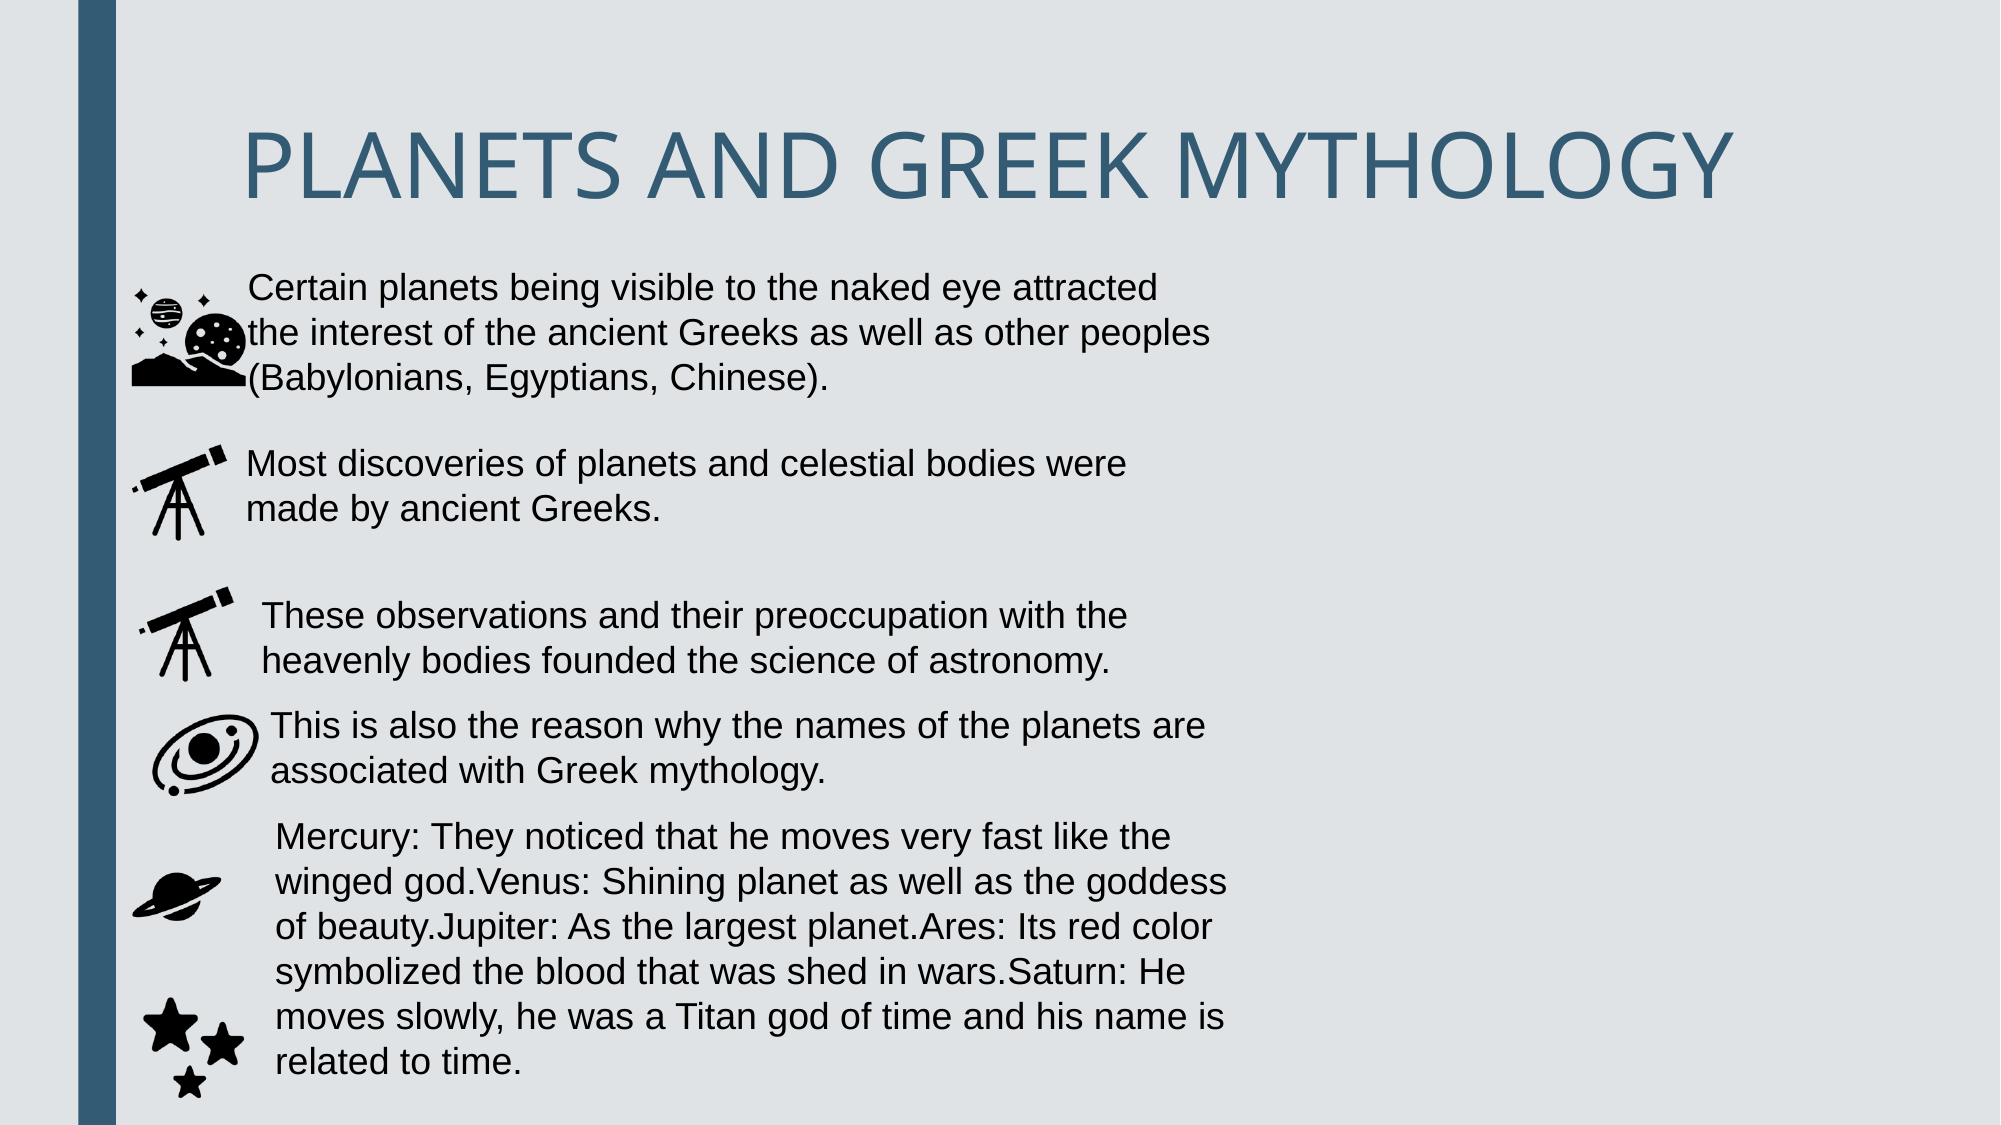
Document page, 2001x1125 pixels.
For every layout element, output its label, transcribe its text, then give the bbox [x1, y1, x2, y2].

text_box Certain planets being visible to the naked eye attracted the interest of the ancient Greeks as well as other peoples (Babylonians, Egyptians, Chinese). [232, 255, 1233, 406]
text_box These observations and their preoccupation with the heavenly bodies founded the science of astronomy. [246, 583, 1247, 689]
text_box Mercury: They noticed that he moves very fast like the winged god.Venus: Shining planet as well as the goddess of beauty.Jupiter: As the largest planet.Ares: Its red color symbolized the blood that was shed in wars.Saturn: He moves slowly, he was a Titan god of time and his name is related to time. [260, 804, 1261, 1090]
title PLANETS AND GREEK MYTHOLOGY [225, 112, 1800, 231]
text_box Most discoveries of planets and celestial bodies were made by ancient Greeks. [231, 431, 1231, 537]
text_box This is also the reason why the names of the planets are associated with Greek mythology. [268, 693, 1256, 799]
picture [128, 848, 225, 945]
picture [129, 283, 248, 394]
picture [119, 432, 239, 553]
picture [125, 573, 268, 818]
picture [128, 982, 259, 1113]
